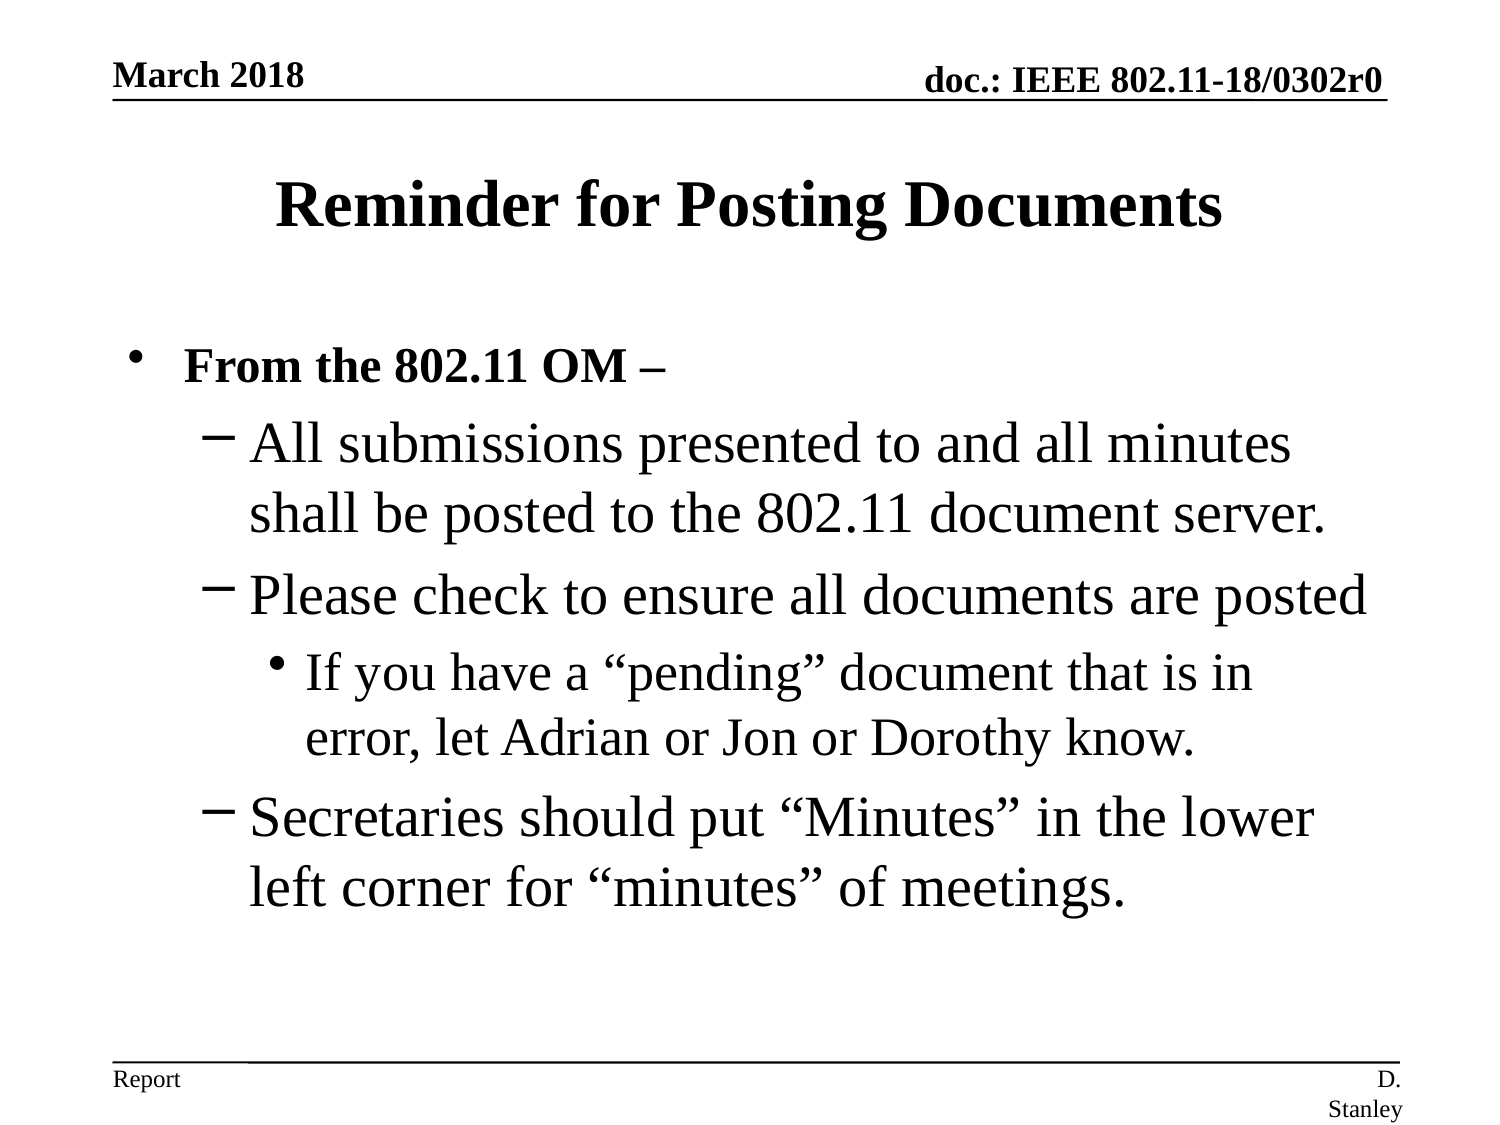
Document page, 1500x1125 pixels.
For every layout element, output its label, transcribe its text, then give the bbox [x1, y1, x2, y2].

footer D. Stanley, HP Enterprise [1324, 1061, 1402, 1093]
title Reminder for Posting Documents [112, 112, 1388, 288]
list From the 802.11 OM – All submissions presented to and all minutes shall be posted to the 802.11 document server. Please check to ensure all documents are posted If you have a “pending” document that is in error, let Adrian or Jon or Dorothy know. Secretaries should put “Minutes” in the lower left corner for “minutes” of meetings. [112, 324, 1388, 1001]
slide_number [112, 49, 401, 96]
